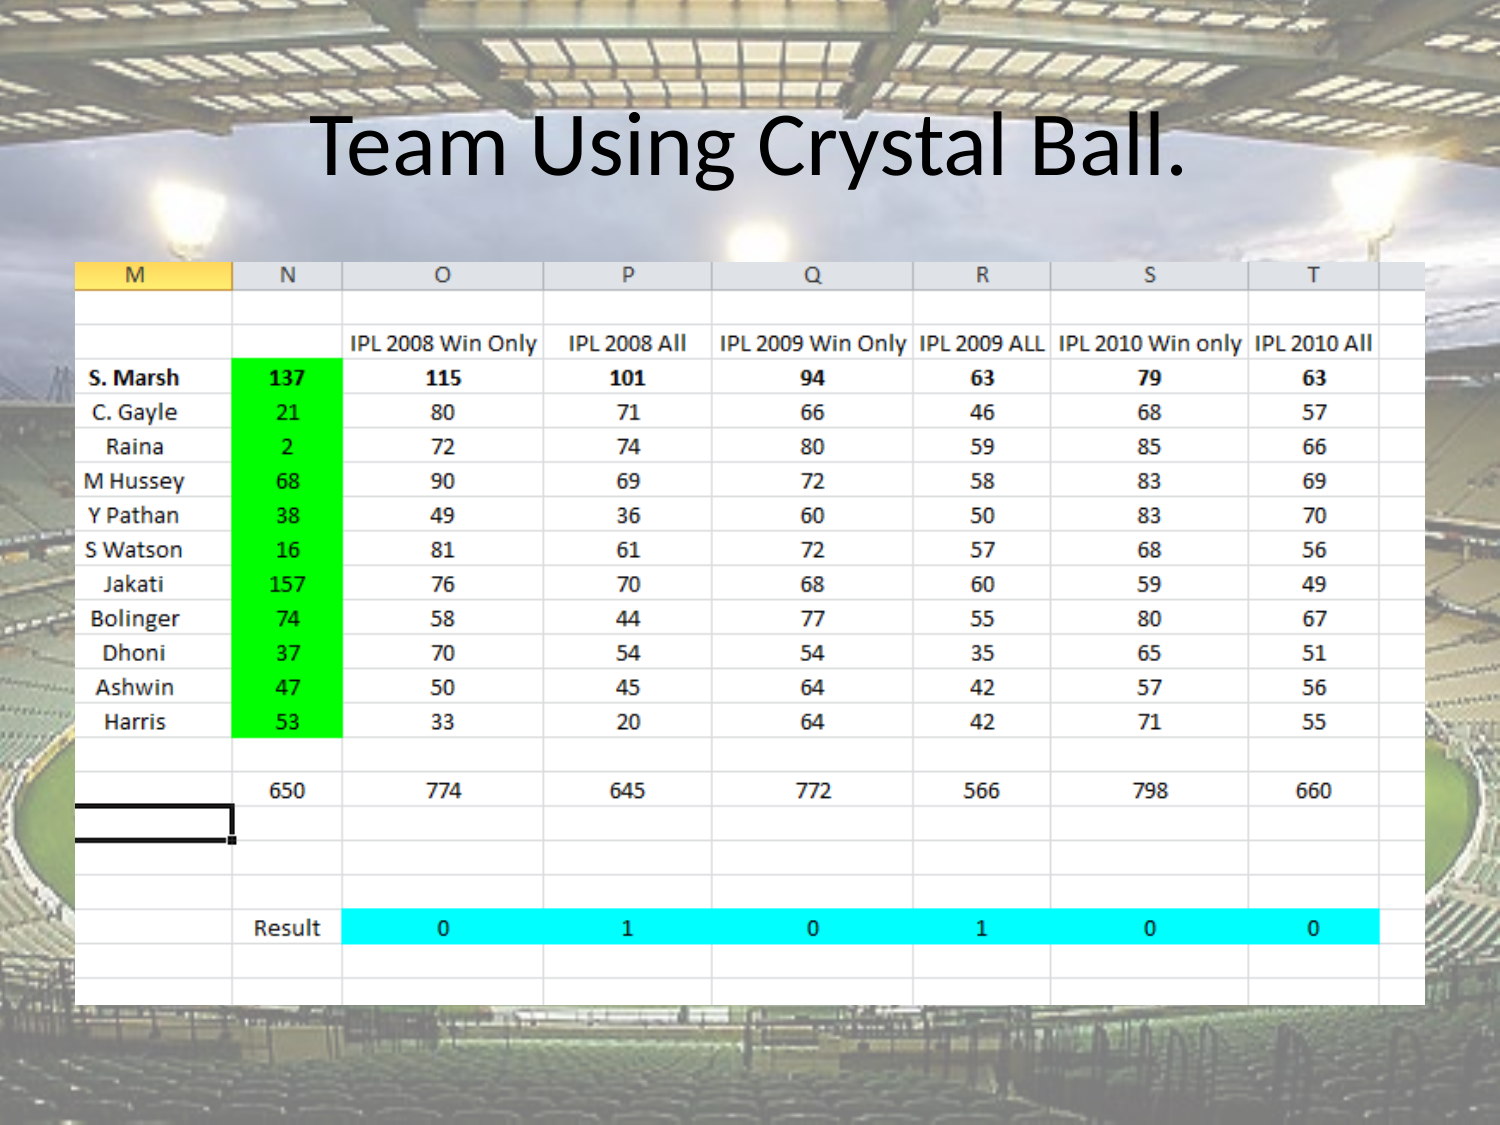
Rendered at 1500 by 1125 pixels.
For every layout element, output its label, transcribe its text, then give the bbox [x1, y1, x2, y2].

title Team Using Crystal Ball. [75, 45, 1425, 233]
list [74, 262, 1426, 1006]
